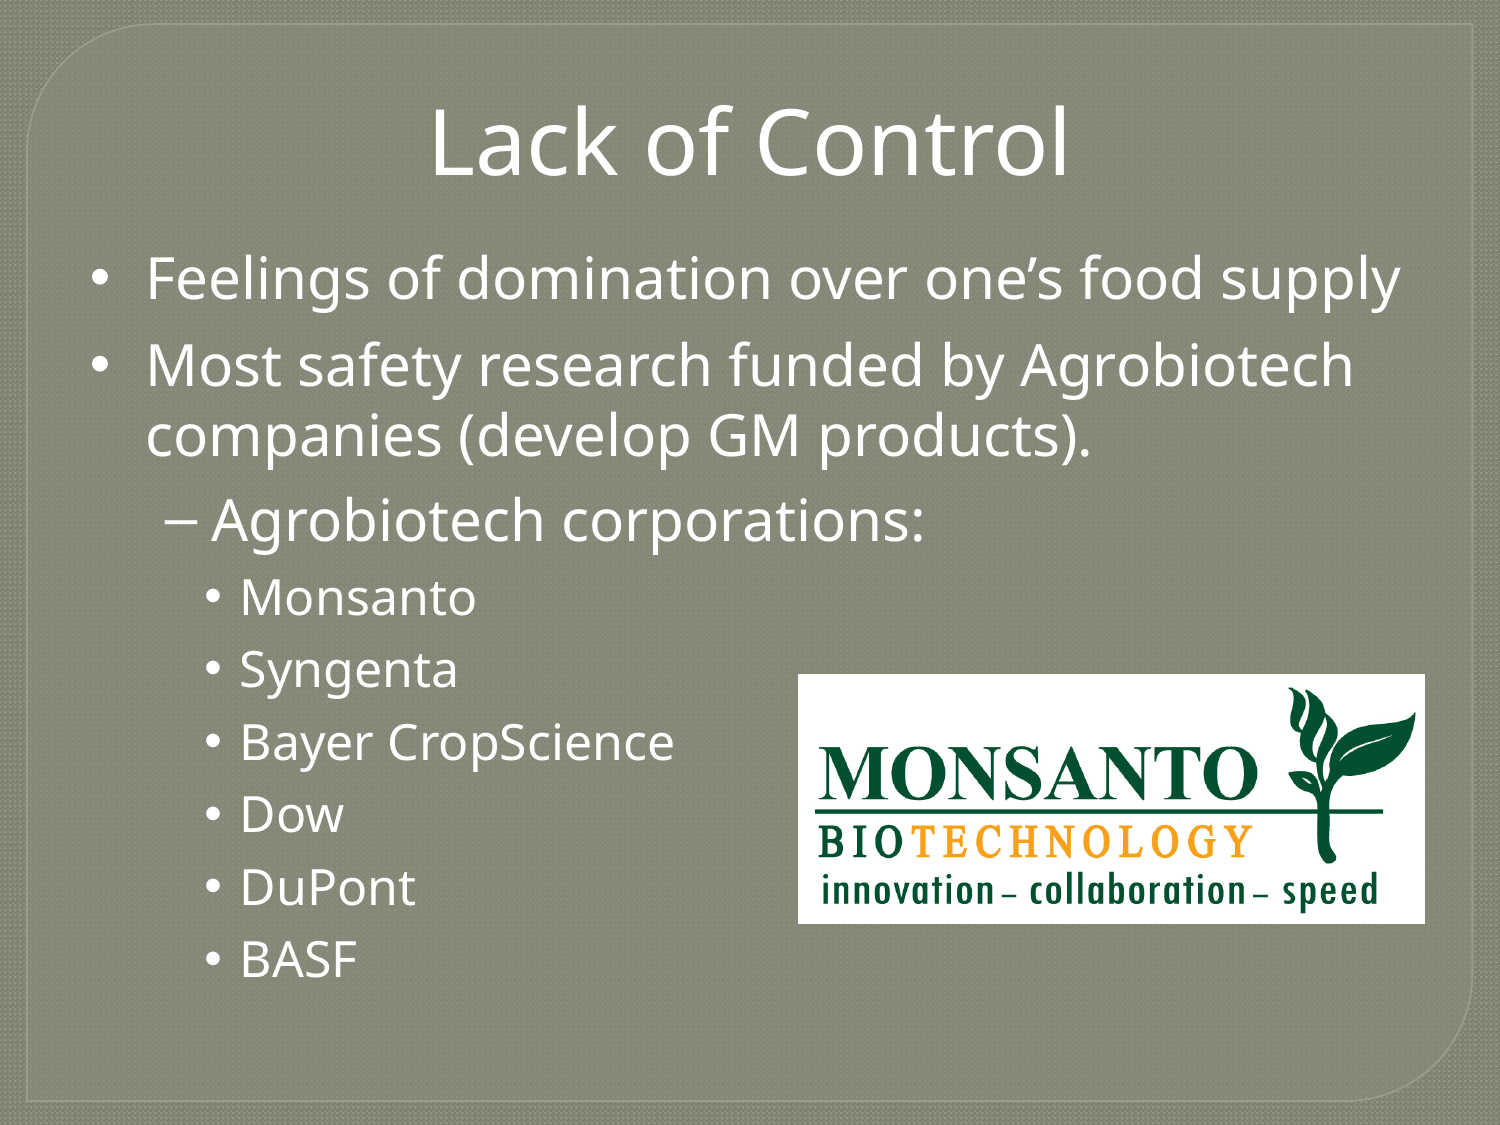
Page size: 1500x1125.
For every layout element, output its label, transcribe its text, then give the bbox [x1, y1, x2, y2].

text_box Lack of Control [74, 45, 1425, 233]
picture [797, 674, 1426, 925]
text_box Feelings of domination over one’s food supply Most safety research funded by Agrobiotech companies (develop GM products). Agrobiotech corporations: Monsanto Syngenta Bayer CropScience Dow DuPont BASF [74, 234, 1425, 1025]
